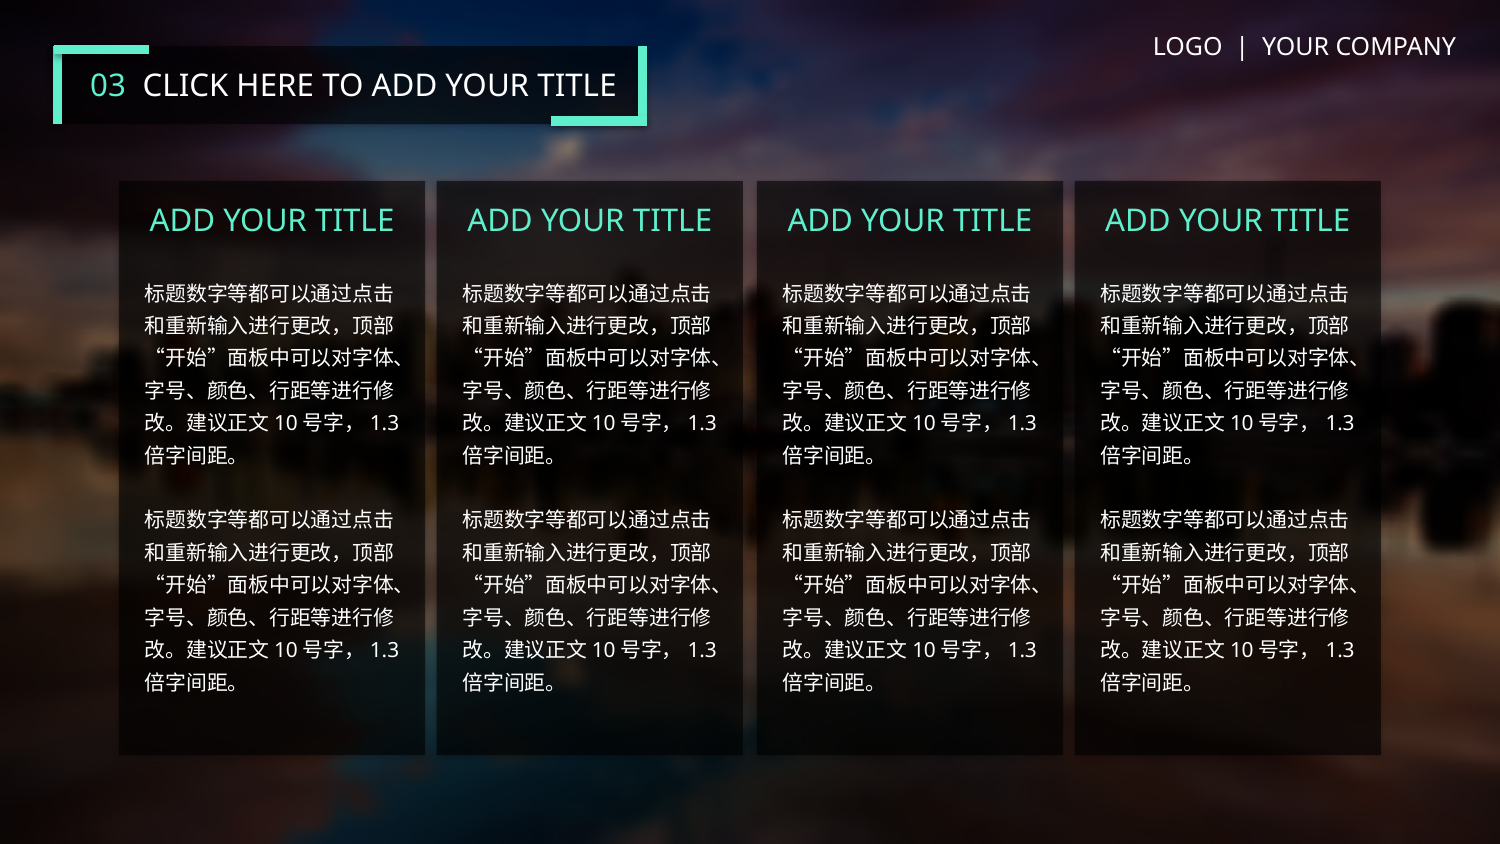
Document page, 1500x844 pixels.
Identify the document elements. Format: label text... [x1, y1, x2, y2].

text_box ADD YOUR TITLE [452, 192, 728, 245]
text_box [1074, 180, 1382, 756]
text_box ADD YOUR TITLE [1090, 192, 1366, 245]
text_box [436, 180, 744, 756]
text_box [118, 180, 426, 756]
text_box 标题数字等都可以通过点击和重新输入进行更改，顶部“开始”面板中可以对字体、字号、颜色、行距等进行修改。建议正文10号字，1.3倍字间距。 标题数字等都可以通过点击和重新输入进行更改，顶部“开始”面板中可以对字体、字号、颜色、行距等进行修改。建议正文10号字，1.3倍字间距。 [1085, 265, 1370, 702]
text_box LOGO | YOUR COMPANY [1137, 23, 1472, 68]
text_box ADD YOUR TITLE [772, 192, 1048, 245]
text_box 标题数字等都可以通过点击和重新输入进行更改，顶部“开始”面板中可以对字体、字号、颜色、行距等进行修改。建议正文10号字，1.3倍字间距。 标题数字等都可以通过点击和重新输入进行更改，顶部“开始”面板中可以对字体、字号、颜色、行距等进行修改。建议正文10号字，1.3倍字间距。 [130, 265, 415, 722]
text_box [756, 180, 1064, 756]
text_box 标题数字等都可以通过点击和重新输入进行更改，顶部“开始”面板中可以对字体、字号、颜色、行距等进行修改。建议正文10号字，1.3倍字间距。 标题数字等都可以通过点击和重新输入进行更改，顶部“开始”面板中可以对字体、字号、颜色、行距等进行修改。建议正文10号字，1.3倍字间距。 [447, 265, 732, 702]
picture [0, 0, 1500, 844]
text_box ADD YOUR TITLE [134, 192, 410, 245]
text_box 标题数字等都可以通过点击和重新输入进行更改，顶部“开始”面板中可以对字体、字号、颜色、行距等进行修改。建议正文10号字，1.3倍字间距。 标题数字等都可以通过点击和重新输入进行更改，顶部“开始”面板中可以对字体、字号、颜色、行距等进行修改。建议正文10号字，1.3倍字间距。 [768, 265, 1053, 702]
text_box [53, 45, 647, 125]
